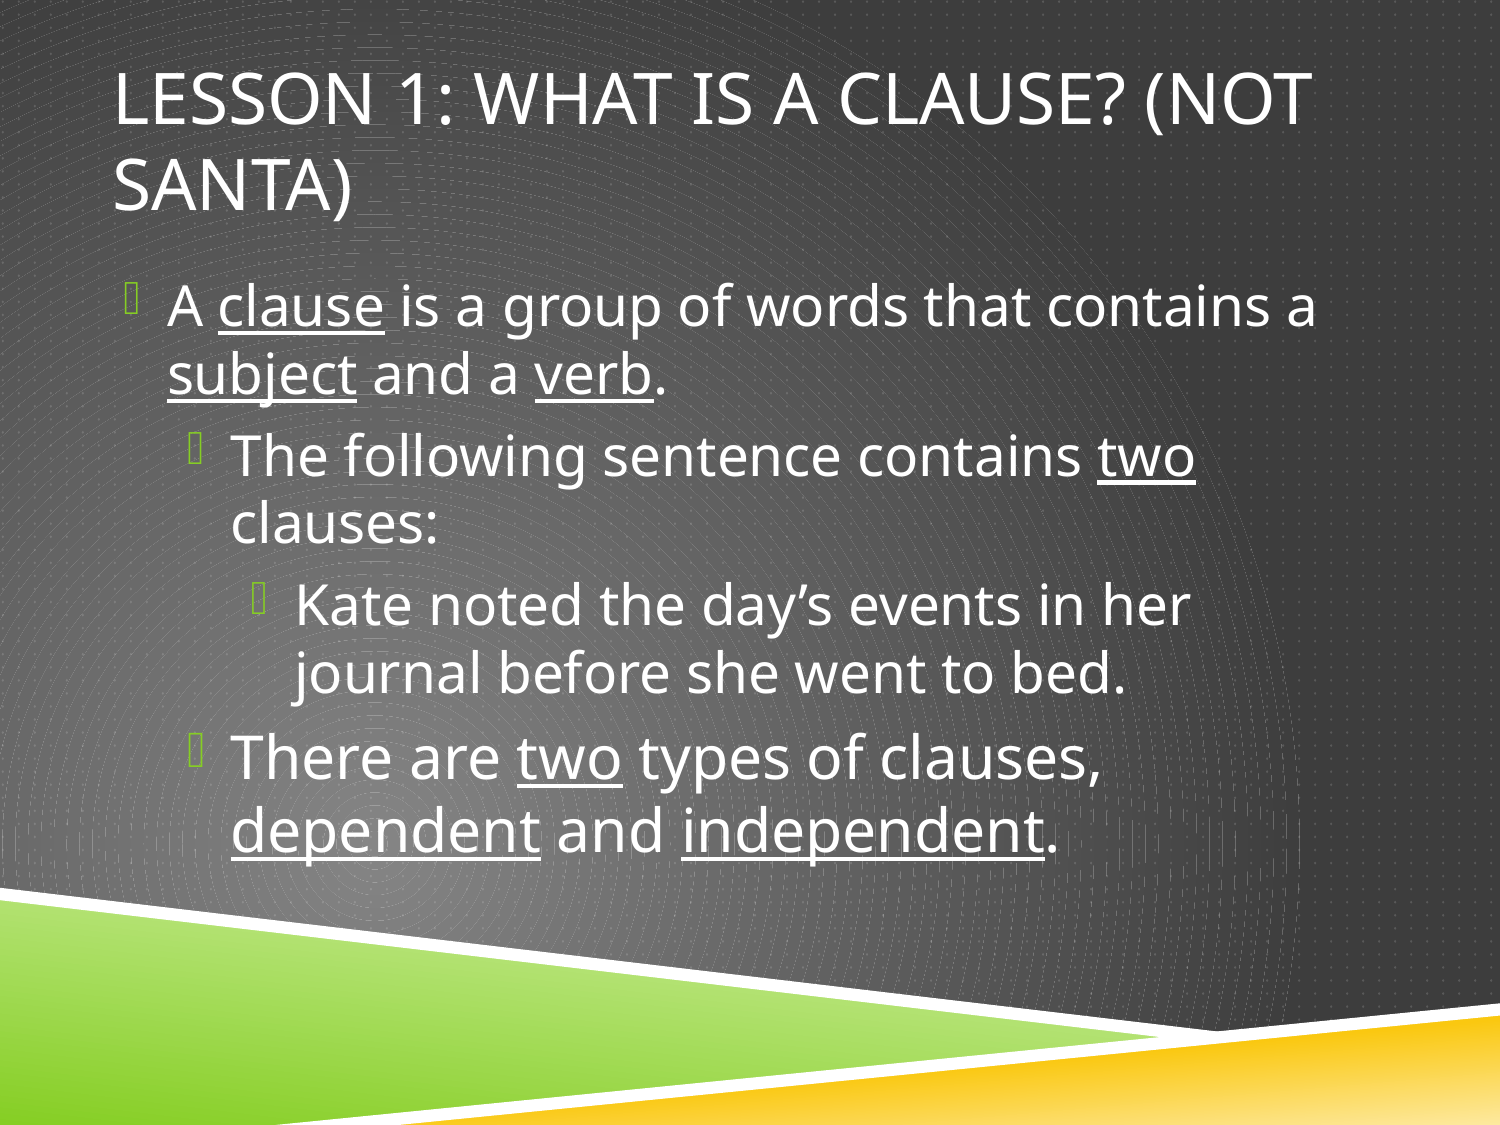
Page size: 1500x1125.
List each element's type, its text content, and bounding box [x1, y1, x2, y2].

title Lesson 1: What is a clause? (not santa) [112, 45, 1388, 233]
list A clause is a group of words that contains a subject and a verb. The following sentence contains two clauses: Kate noted the day’s events in her journal before she went to bed. There are two types of clauses, dependent and independent. [112, 262, 1388, 875]
